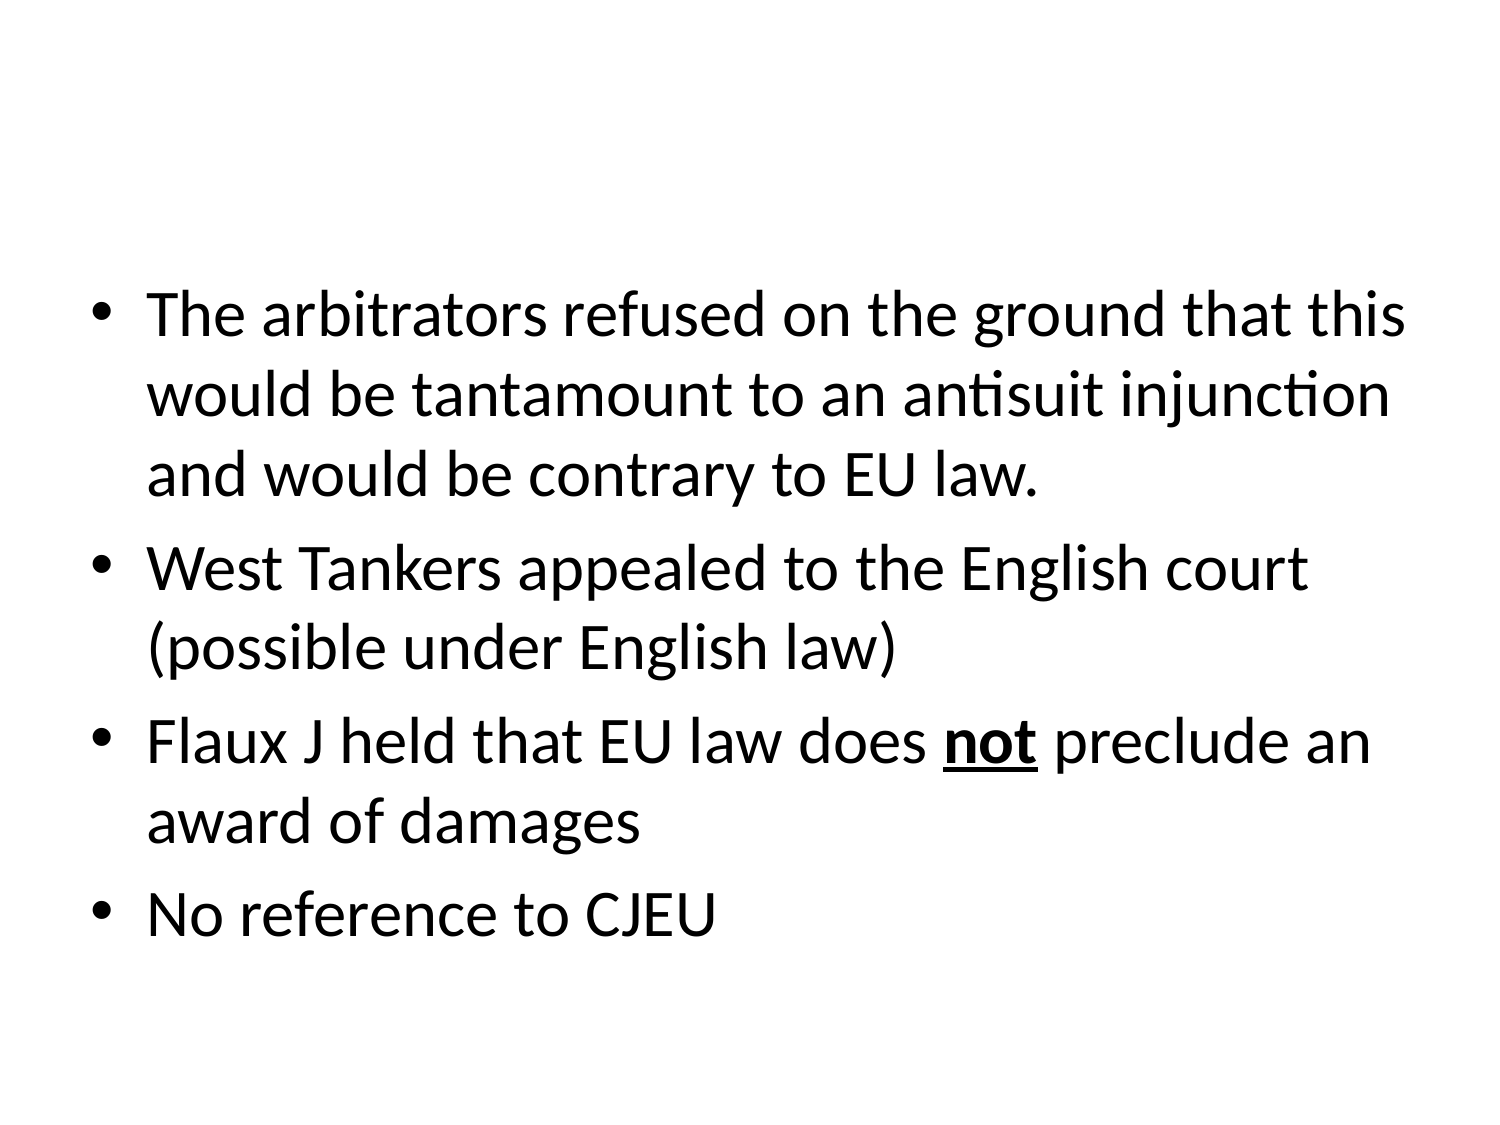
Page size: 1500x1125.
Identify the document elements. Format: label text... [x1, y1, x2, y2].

list The arbitrators refused on the ground that this would be tantamount to an antisuit injunction and would be contrary to EU law. West Tankers appealed to the English court (possible under English law) Flaux J held that EU law does not preclude an award of damages No reference to CJEU [75, 262, 1425, 1005]
